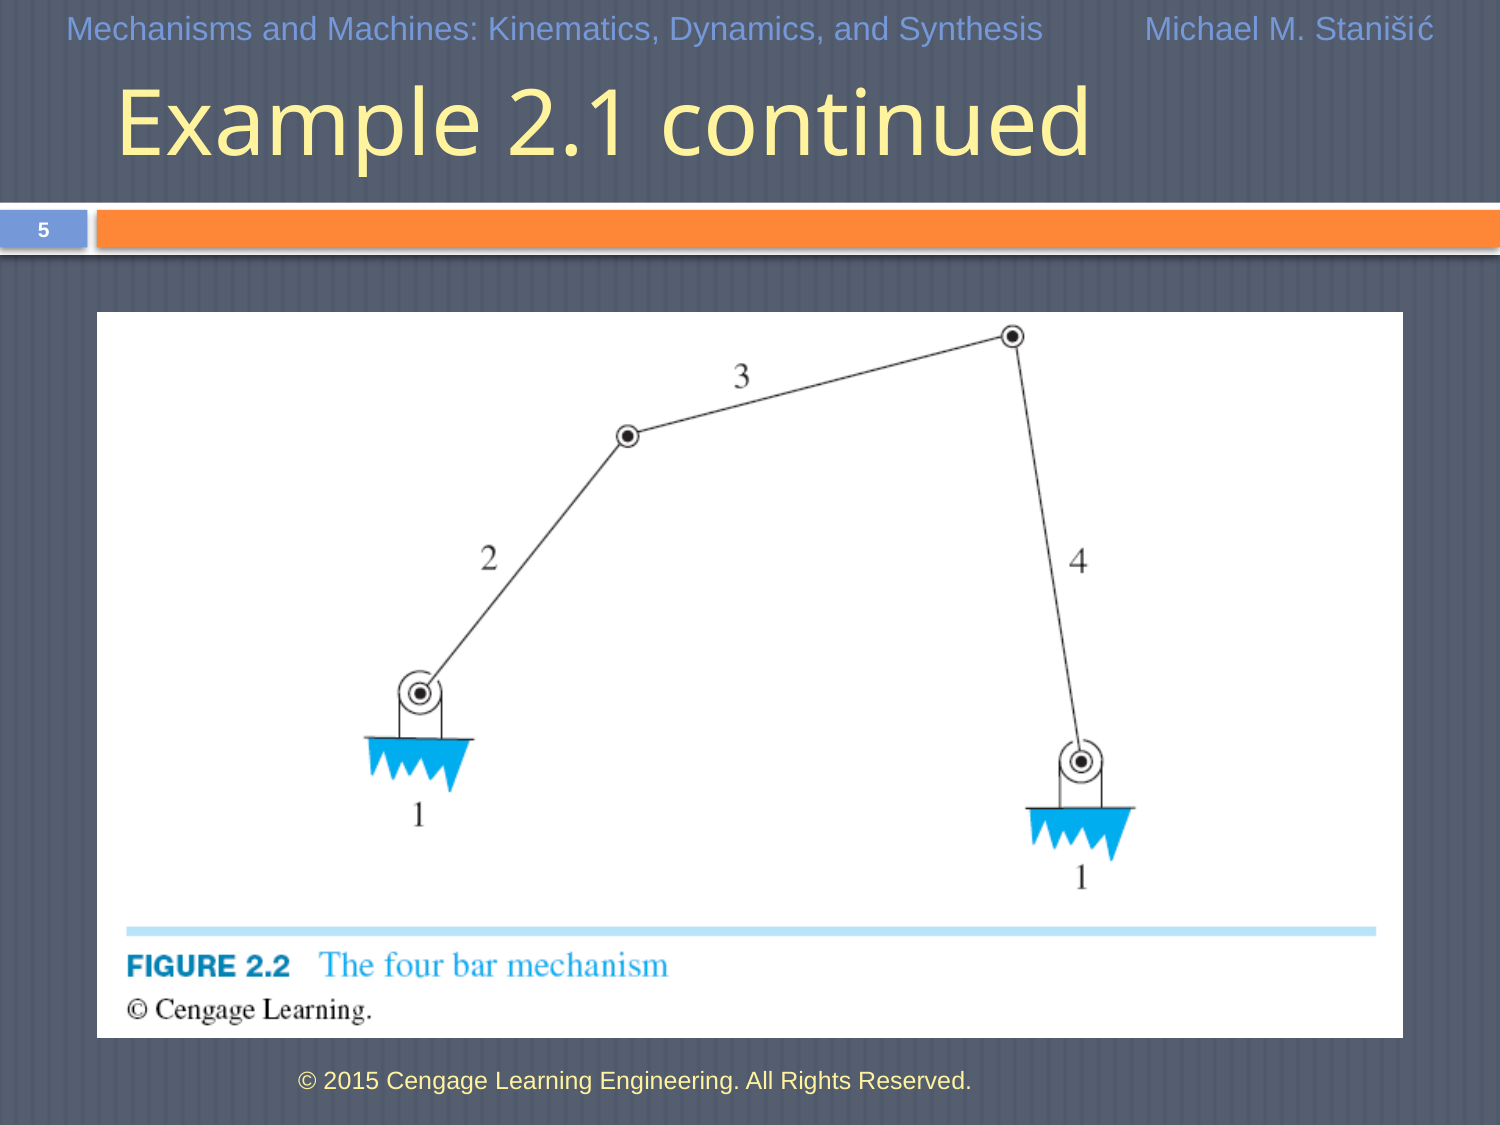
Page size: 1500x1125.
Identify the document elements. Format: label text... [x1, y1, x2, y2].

picture [97, 312, 1403, 1038]
text_box Mechanisms and Machines: Kinematics, Dynamics, and Synthesis Michael M. Stanišić [0, 0, 1500, 55]
title Example 2.1 continued [99, 55, 1438, 201]
slide_number 5 [0, 208, 88, 249]
footer © 2015 Cengage Learning Engineering. All Rights Reserved. [106, 1050, 996, 1110]
